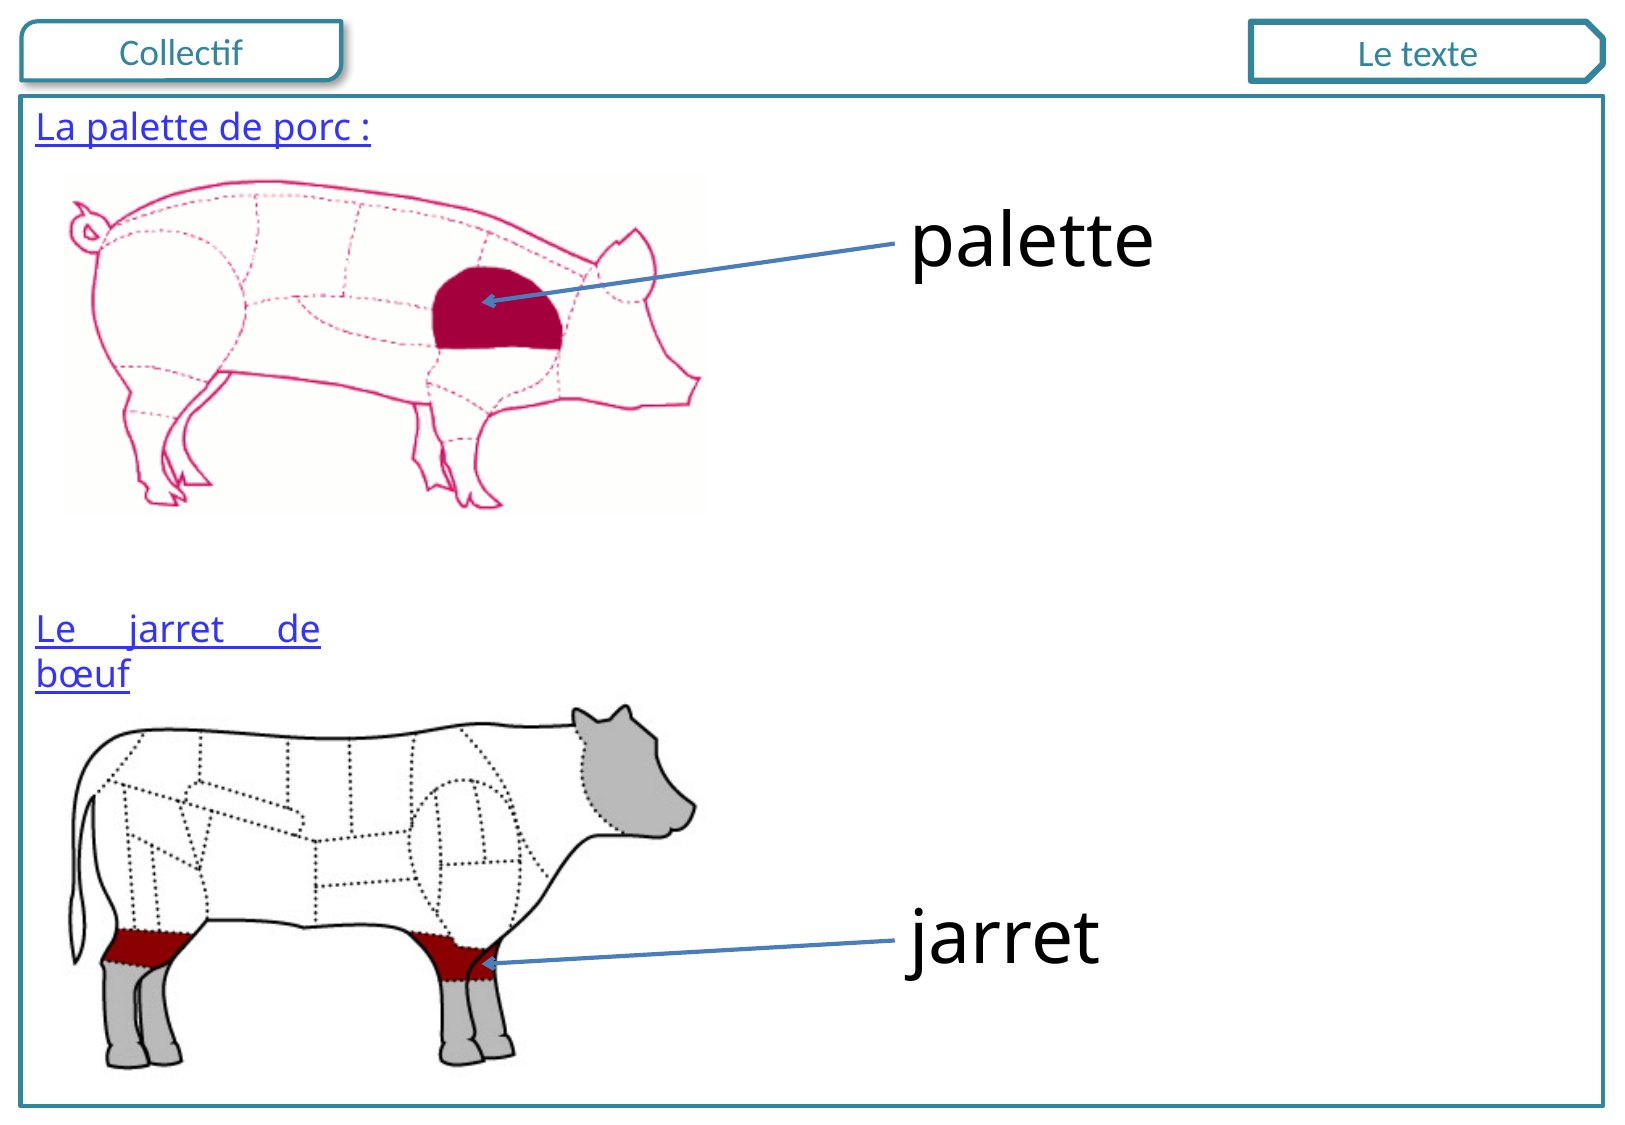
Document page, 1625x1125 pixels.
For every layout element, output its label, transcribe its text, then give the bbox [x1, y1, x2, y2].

text_box Le jarret de bœuf [20, 597, 336, 703]
list La palette de porc : [18, 94, 1605, 1108]
picture [62, 172, 707, 516]
list Le texte [1251, 21, 1585, 81]
list palette [894, 184, 1604, 303]
text_box jarret [894, 881, 1604, 1000]
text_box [481, 243, 896, 303]
picture [62, 691, 707, 1082]
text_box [481, 940, 896, 965]
